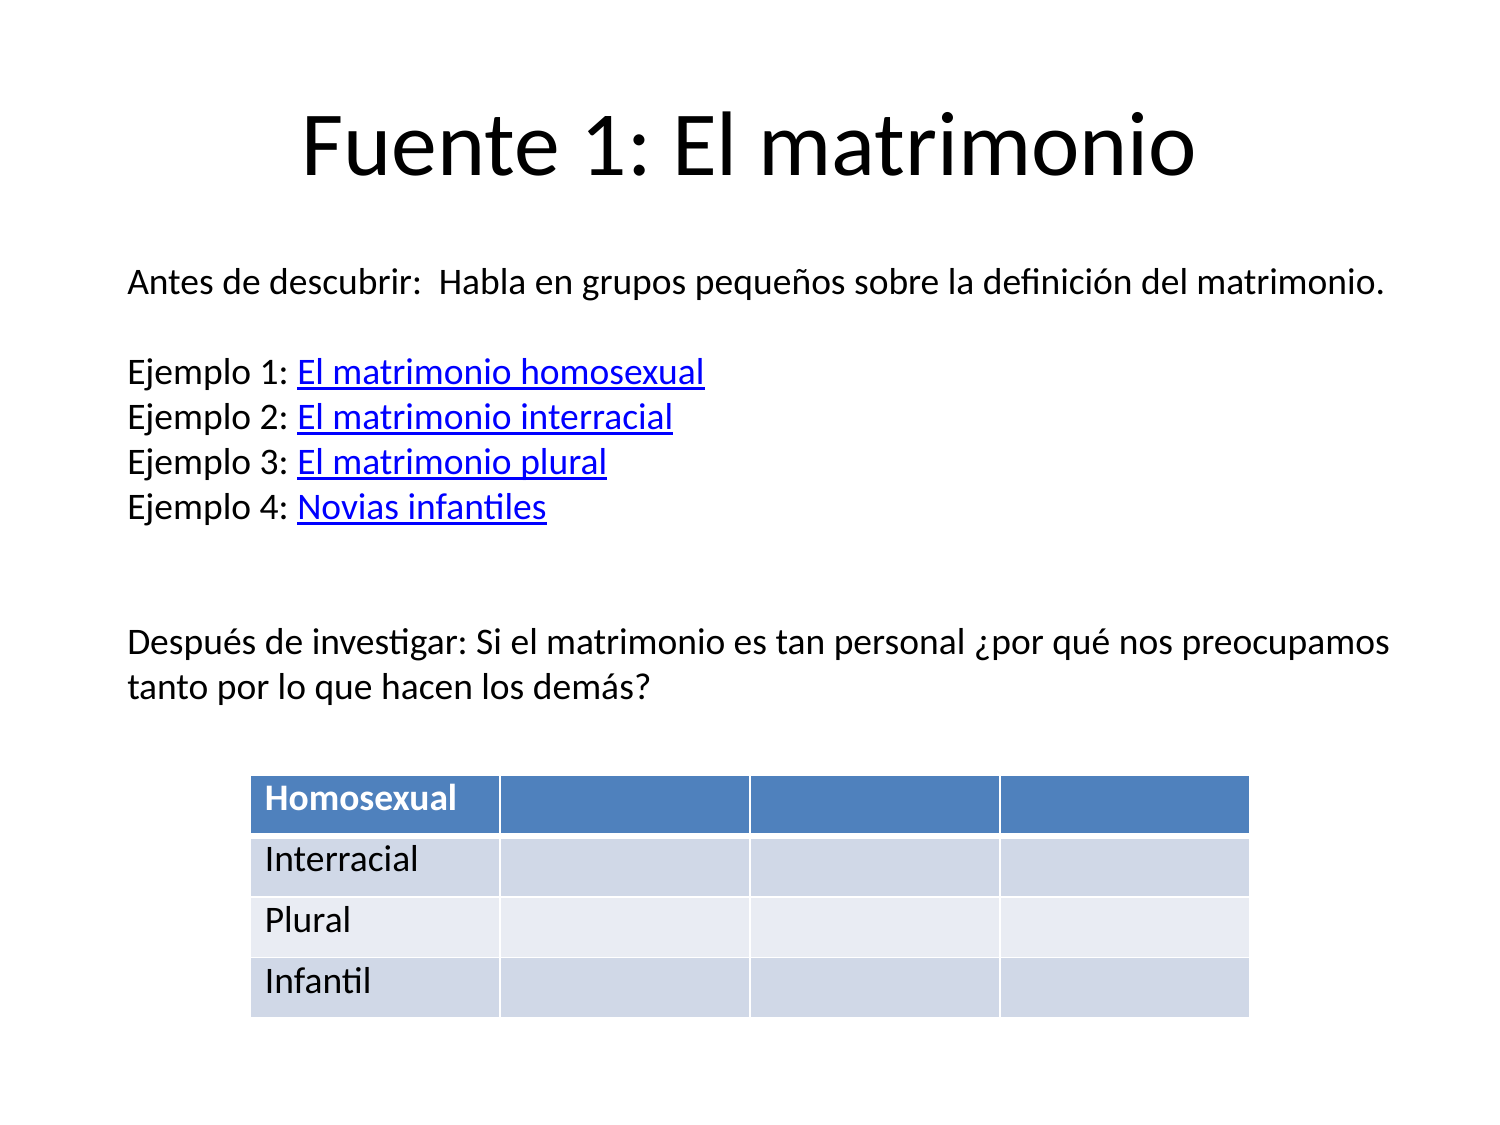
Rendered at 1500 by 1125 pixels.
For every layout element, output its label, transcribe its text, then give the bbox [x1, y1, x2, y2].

title Fuente 1: El matrimonio [75, 45, 1425, 233]
table_cell [751, 958, 999, 1017]
table_cell [501, 839, 749, 896]
table_header [1001, 776, 1249, 833]
table_header [751, 776, 999, 833]
table_header [501, 776, 749, 833]
table_cell [751, 839, 999, 896]
table_cell [501, 958, 749, 1017]
table_cell [1001, 839, 1249, 896]
table_cell [1001, 958, 1249, 1017]
table_cell [751, 898, 999, 957]
table_cell Infantil [251, 958, 499, 1017]
table_header Homosexual [251, 776, 499, 833]
table_cell Plural [251, 898, 499, 957]
table_cell Interracial [251, 839, 499, 896]
table_cell [1001, 898, 1249, 957]
table_cell [501, 898, 749, 957]
text_box Antes de descubrir: Habla en grupos pequeños sobre la definición del matrimonio. Ejemplo 1: El matrimonio homosexual Ejemplo 2: El matrimonio interracial Ejemplo 3: El matrimonio plural Ejemplo 4: Novias infantiles Después de investigar: Si el matrimonio es tan personal ¿por qué nos preocupamos tanto por lo que hacen los demás? [112, 249, 1438, 760]
